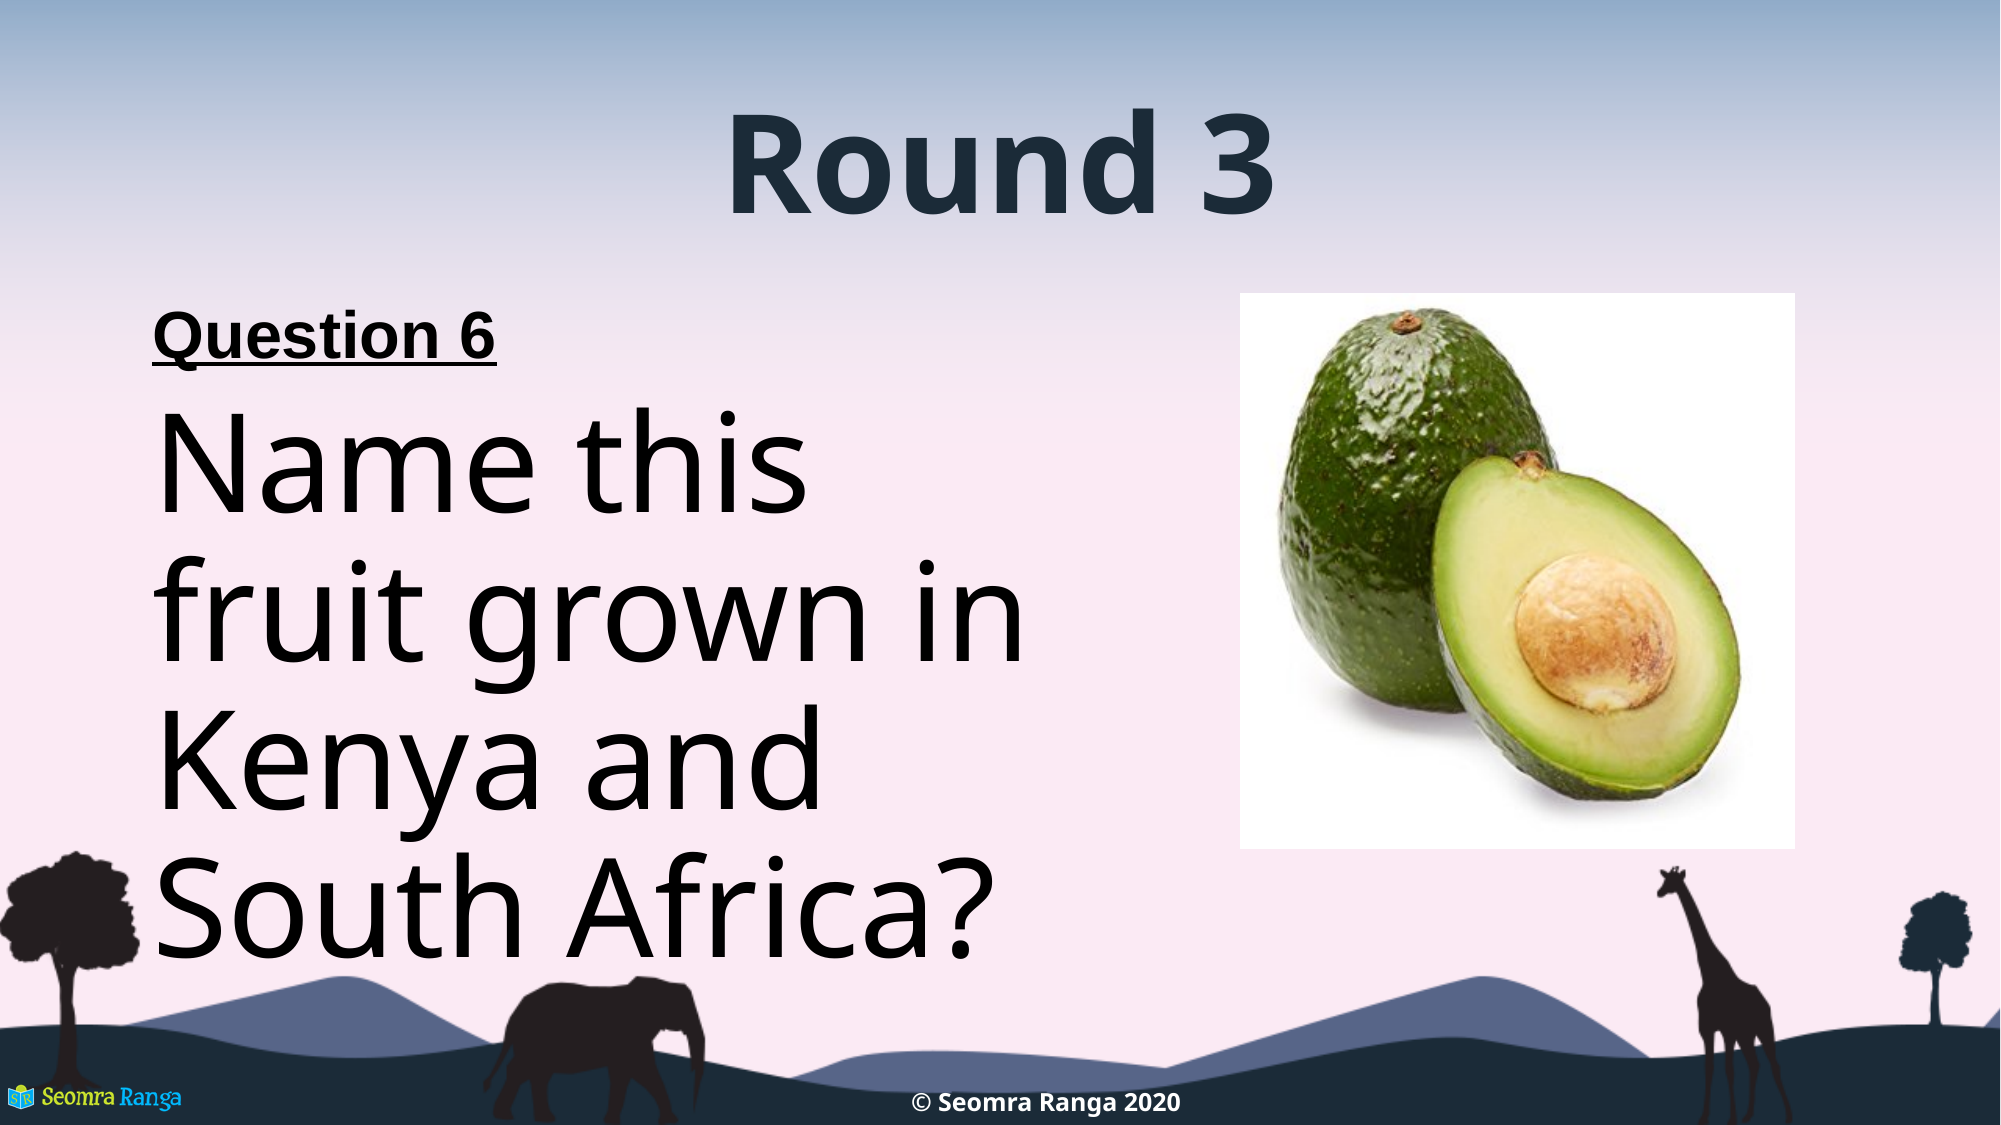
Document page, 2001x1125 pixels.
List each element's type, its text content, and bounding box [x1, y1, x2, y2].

picture [0, 0, 2001, 1125]
text_box © Seomra Ranga 2020 www.seomraranga.com [762, 1079, 1330, 1125]
list Question 6 Name this fruit grown in Kenya and South Africa? [137, 293, 1080, 1014]
title Round 3 [137, 59, 1863, 278]
